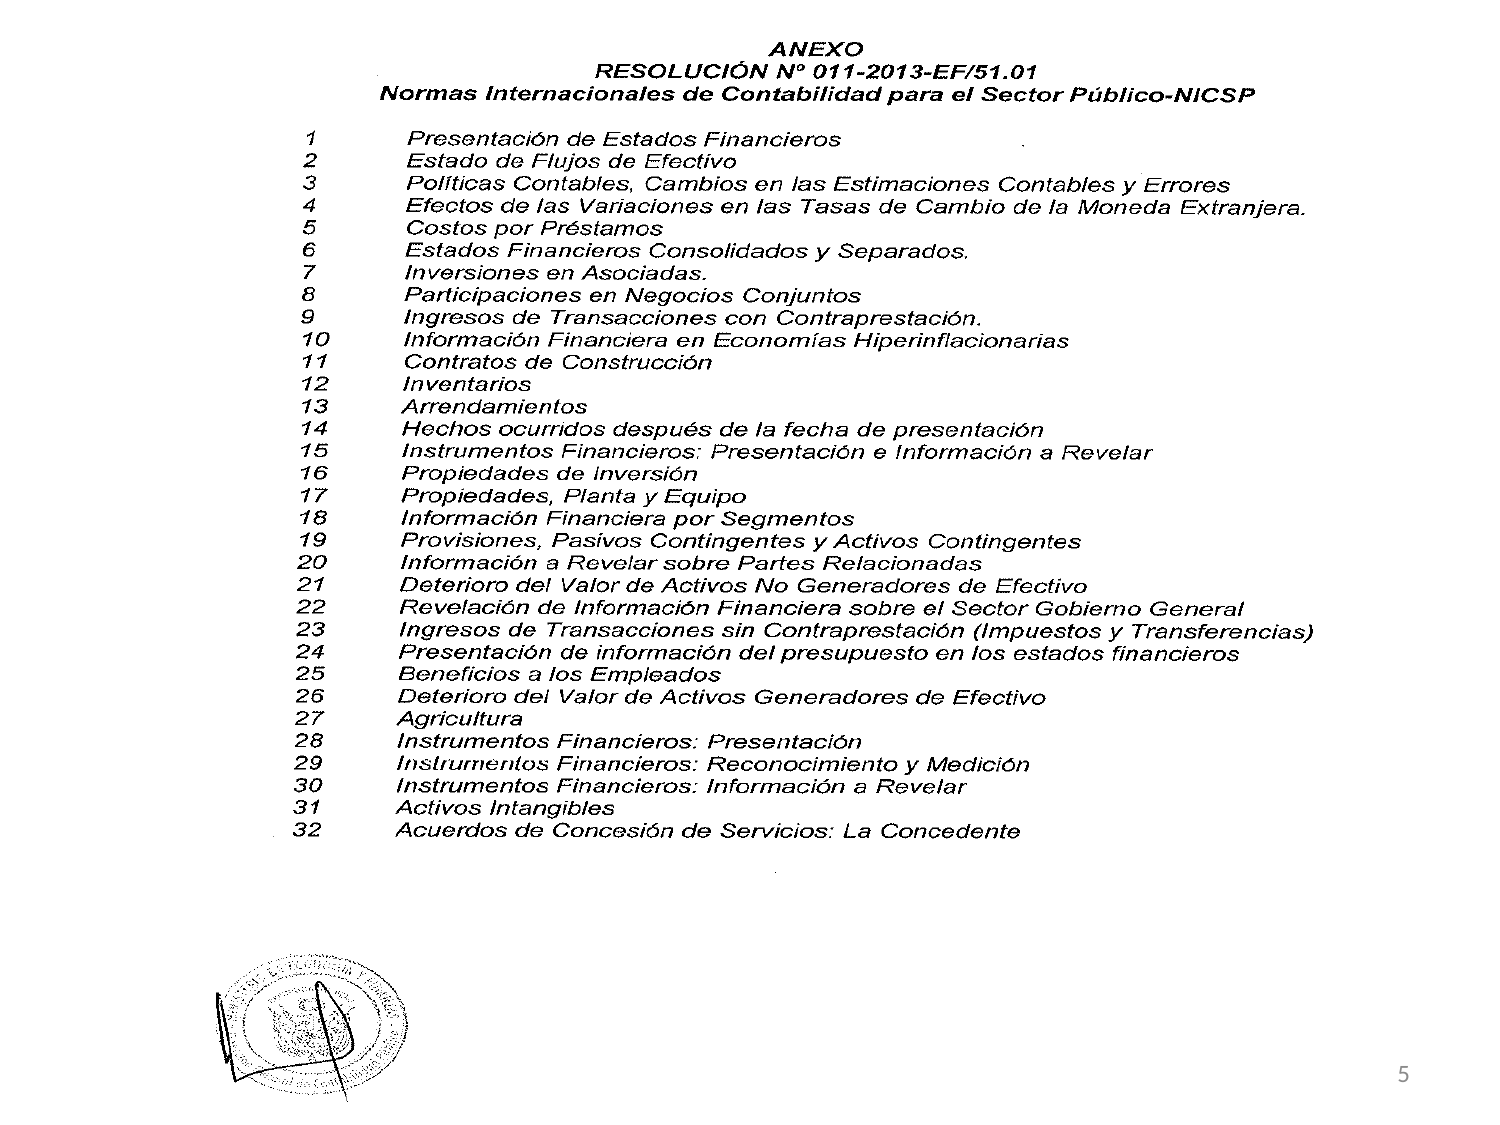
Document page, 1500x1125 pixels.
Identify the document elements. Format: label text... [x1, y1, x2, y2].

slide_number 5 [1398, 1042, 1425, 1103]
picture [163, 23, 1395, 1102]
